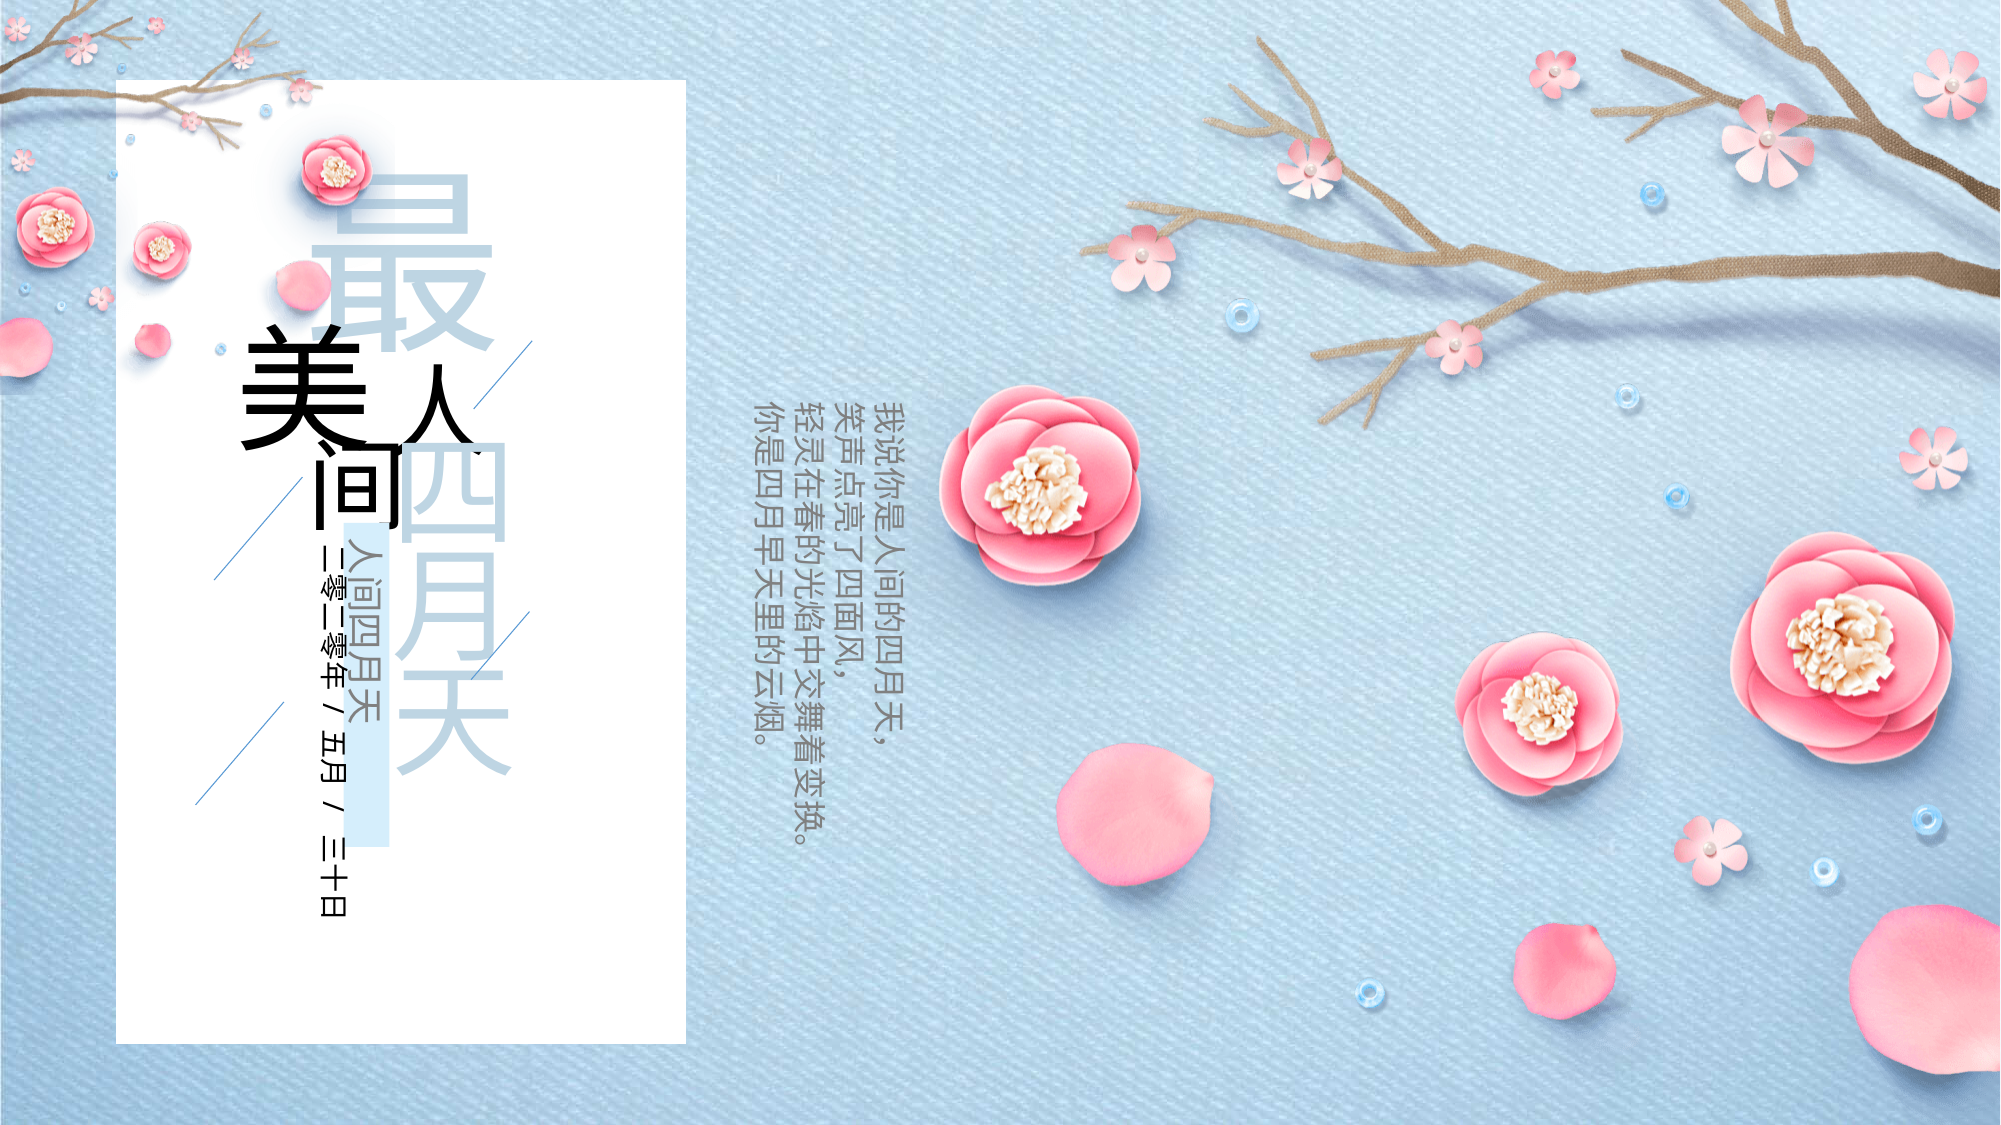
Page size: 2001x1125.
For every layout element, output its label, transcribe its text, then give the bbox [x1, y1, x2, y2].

text_box 人间四月天 [343, 522, 390, 848]
text_box 美 [221, 395, 389, 476]
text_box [470, 611, 530, 680]
text_box [116, 80, 686, 1044]
picture [0, 0, 2001, 1125]
text_box 二零二零年 / 五月 / 三十日 [293, 529, 360, 963]
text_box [473, 340, 533, 409]
text_box 四 月 天 [376, 440, 532, 799]
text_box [214, 477, 303, 581]
text_box 人 [389, 384, 504, 440]
text_box 间 [303, 476, 376, 529]
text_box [195, 701, 284, 805]
text_box 最 [395, 128, 518, 384]
text_box 我说你是人间的四月天， 笑声点亮了四面风， 轻灵在春的光焰中交舞着变换。 你是四月早天里的云烟。 [726, 386, 874, 901]
